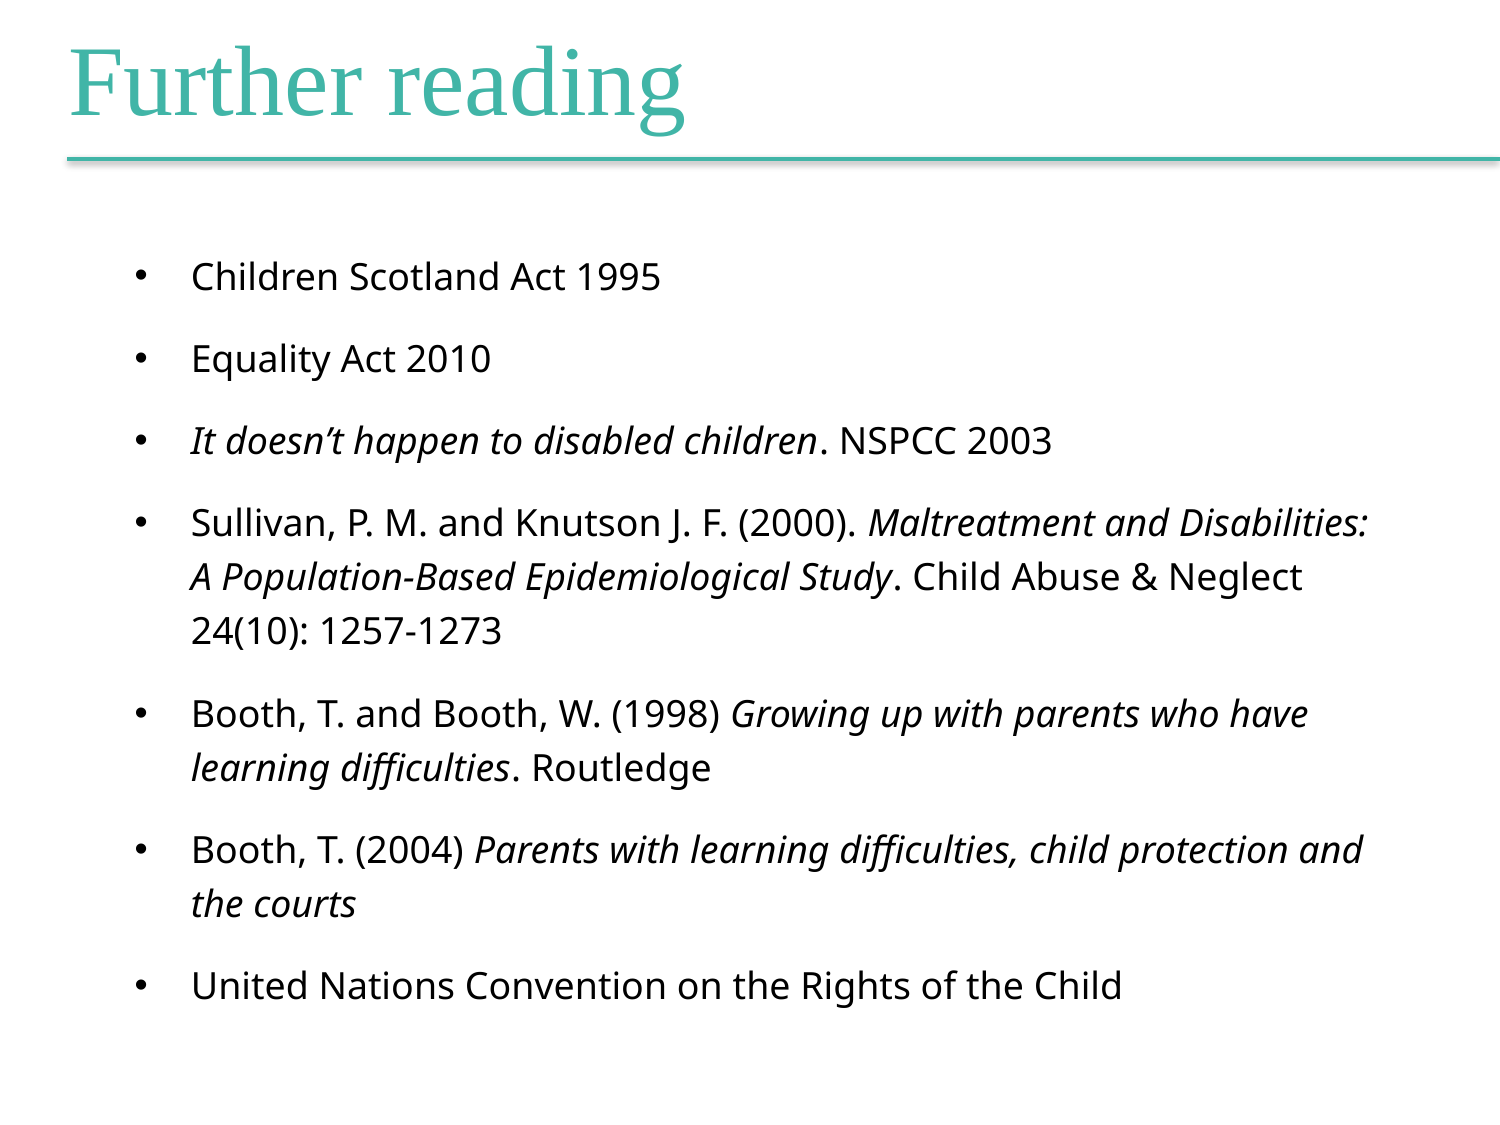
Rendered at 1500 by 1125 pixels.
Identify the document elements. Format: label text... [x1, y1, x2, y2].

list Children Scotland Act 1995 Equality Act 2010 It doesn’t happen to disabled children. NSPCC 2003 Sullivan, P. M. and Knutson J. F. (2000). Maltreatment and Disabilities: A Population-Based Epidemiological Study. Child Abuse & Neglect 24(10): 1257-1273 Booth, T. and Booth, W. (1998) Growing up with parents who have learning difficulties. Routledge Booth, T. (2004) Parents with learning difficulties, child protection and the courts United Nations Convention on the Rights of the Child [119, 235, 1386, 1048]
text_box Further reading [53, 0, 1457, 231]
